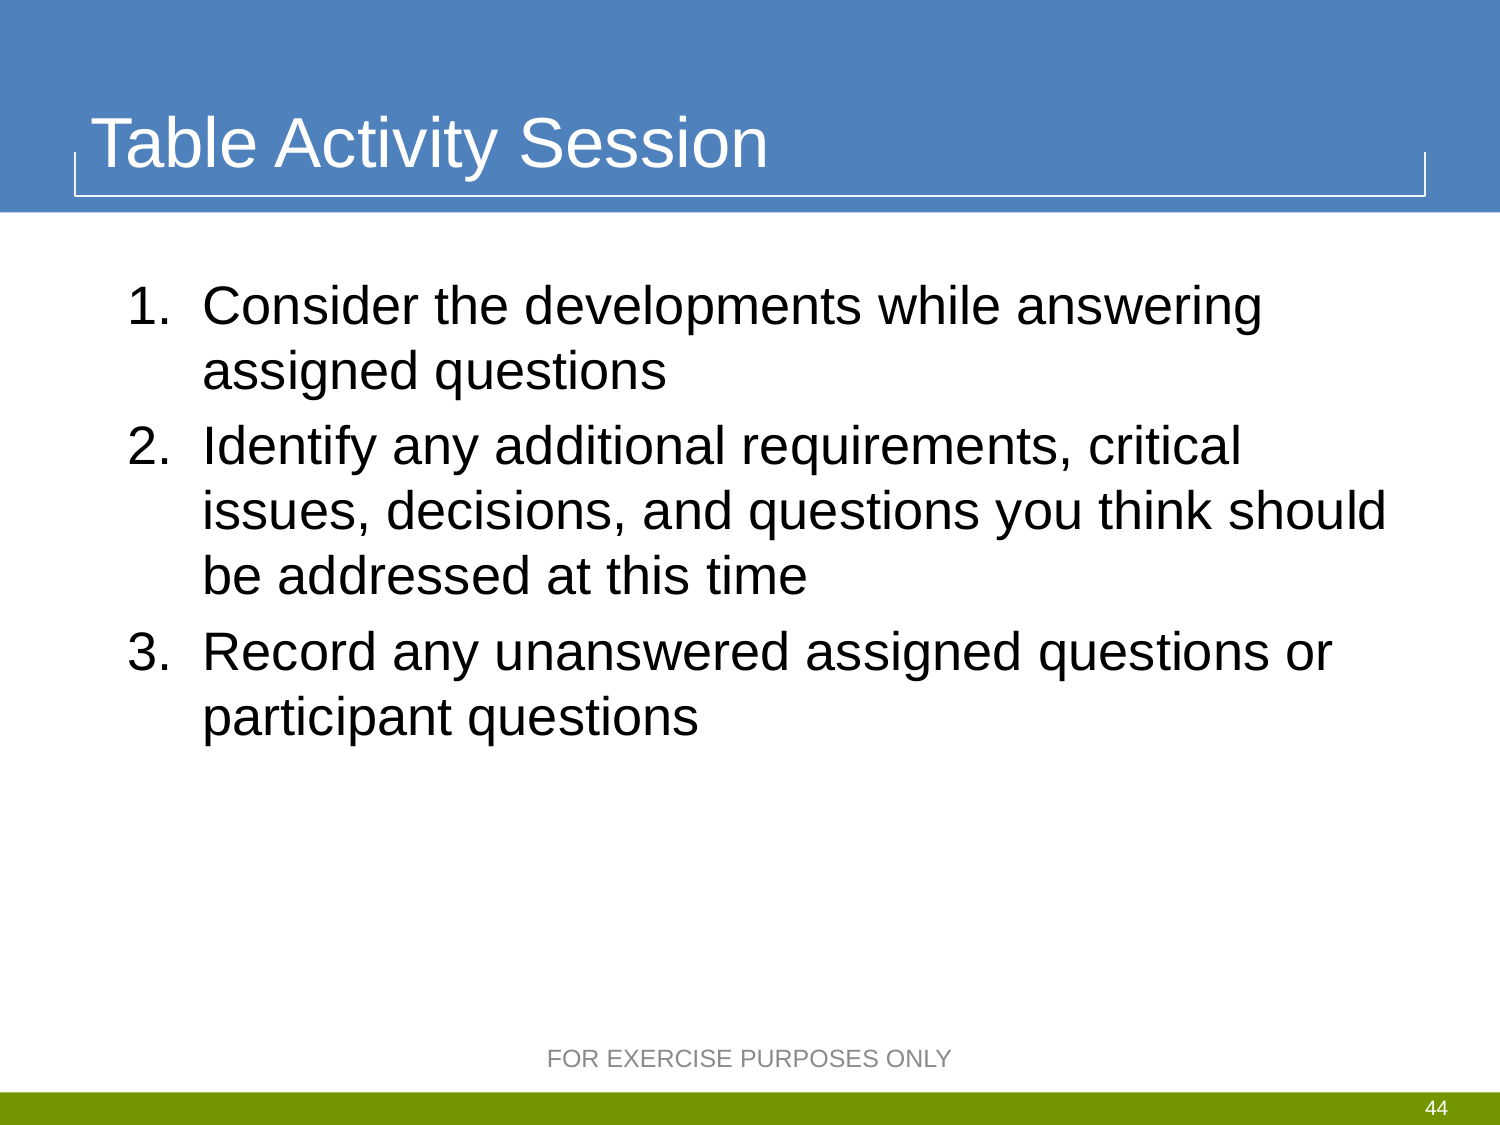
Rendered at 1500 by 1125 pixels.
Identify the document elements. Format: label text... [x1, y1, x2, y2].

list Consider the developments while answering assigned questions Identify any additional requirements, critical issues, decisions, and questions you think should be addressed at this time Record any unanswered assigned questions or participant questions [74, 262, 1426, 1006]
title Table Activity Session [74, 44, 1426, 233]
footer FOR EXERCISE PURPOSES ONLY [512, 1042, 988, 1103]
